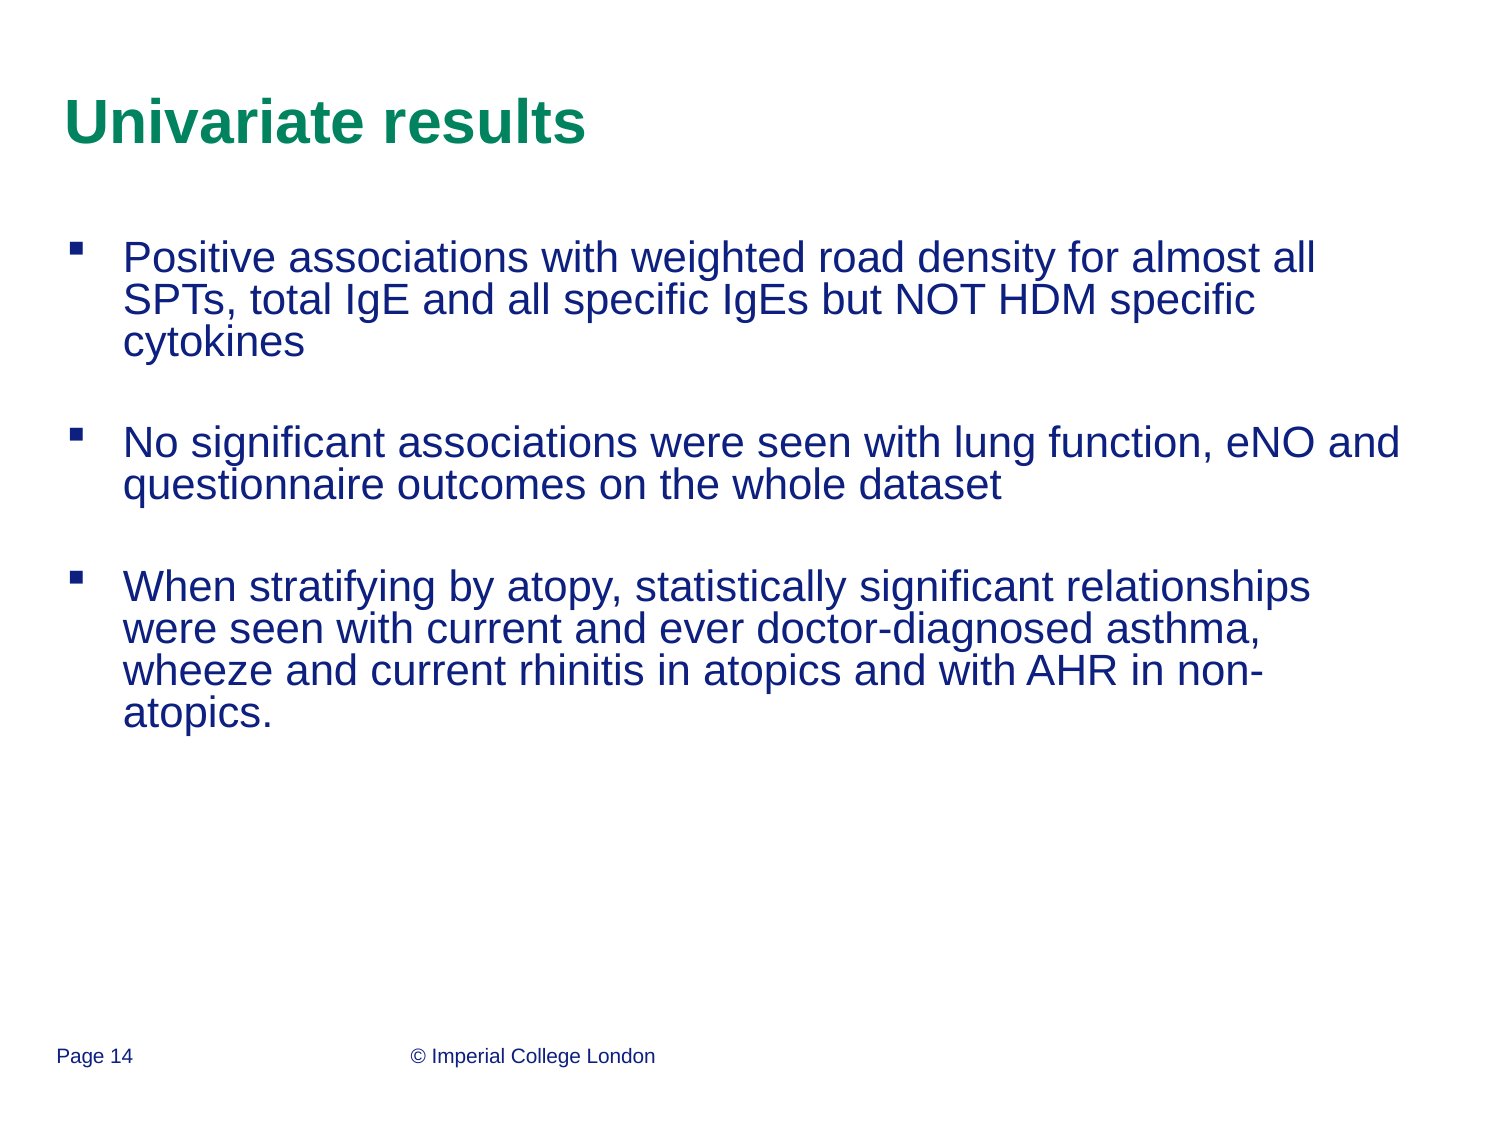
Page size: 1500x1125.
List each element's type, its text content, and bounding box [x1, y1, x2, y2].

slide_number Page 14 [40, 1034, 392, 1114]
footer © Imperial College London [395, 1034, 871, 1114]
list Positive associations with weighted road density for almost all SPTs, total IgE and all specific IgEs but NOT HDM specific cytokines No significant associations were seen with lung function, eNO and questionnaire outcomes on the whole dataset When stratifying by atopy, statistically significant relationships were seen with current and ever doctor-diagnosed asthma, wheeze and current rhinitis in atopics and with AHR in non-atopics. [51, 230, 1424, 1048]
title Univariate results [48, 27, 1400, 209]
